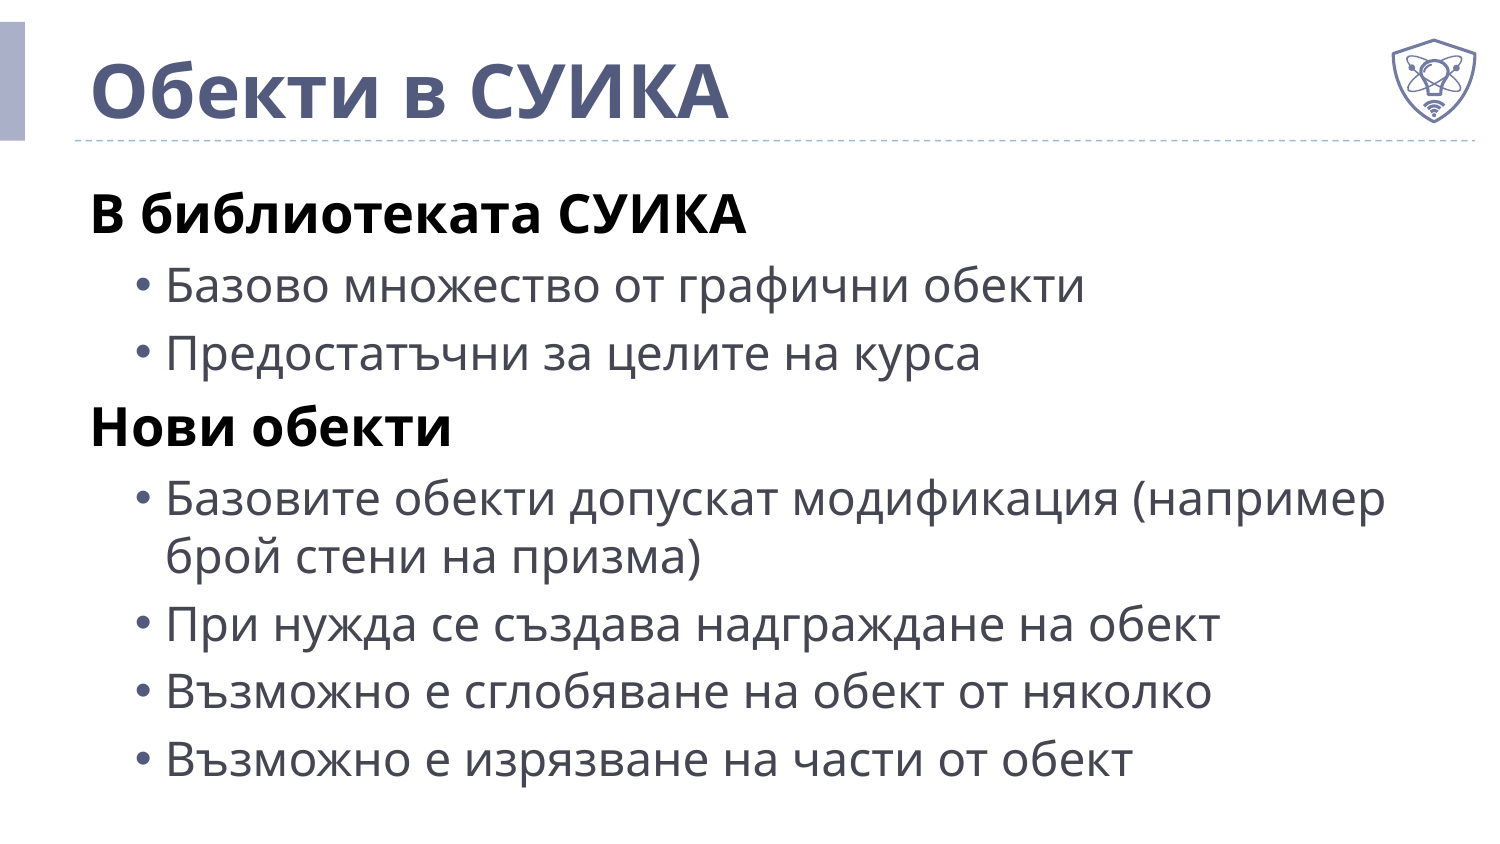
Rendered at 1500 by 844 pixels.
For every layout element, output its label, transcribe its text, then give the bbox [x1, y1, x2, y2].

title Обекти в СУИКА [75, 18, 1475, 141]
list В библиотеката СУИКА Базово множество от графични обекти Предостатъчни за целите на курса Нови обекти Базовите обекти допускат модификация (например брой стени на призма) При нужда се създава надграждане на обект Възможно е сглобяване на обект от няколко Възможно е изрязване на части от обект [75, 171, 1475, 835]
